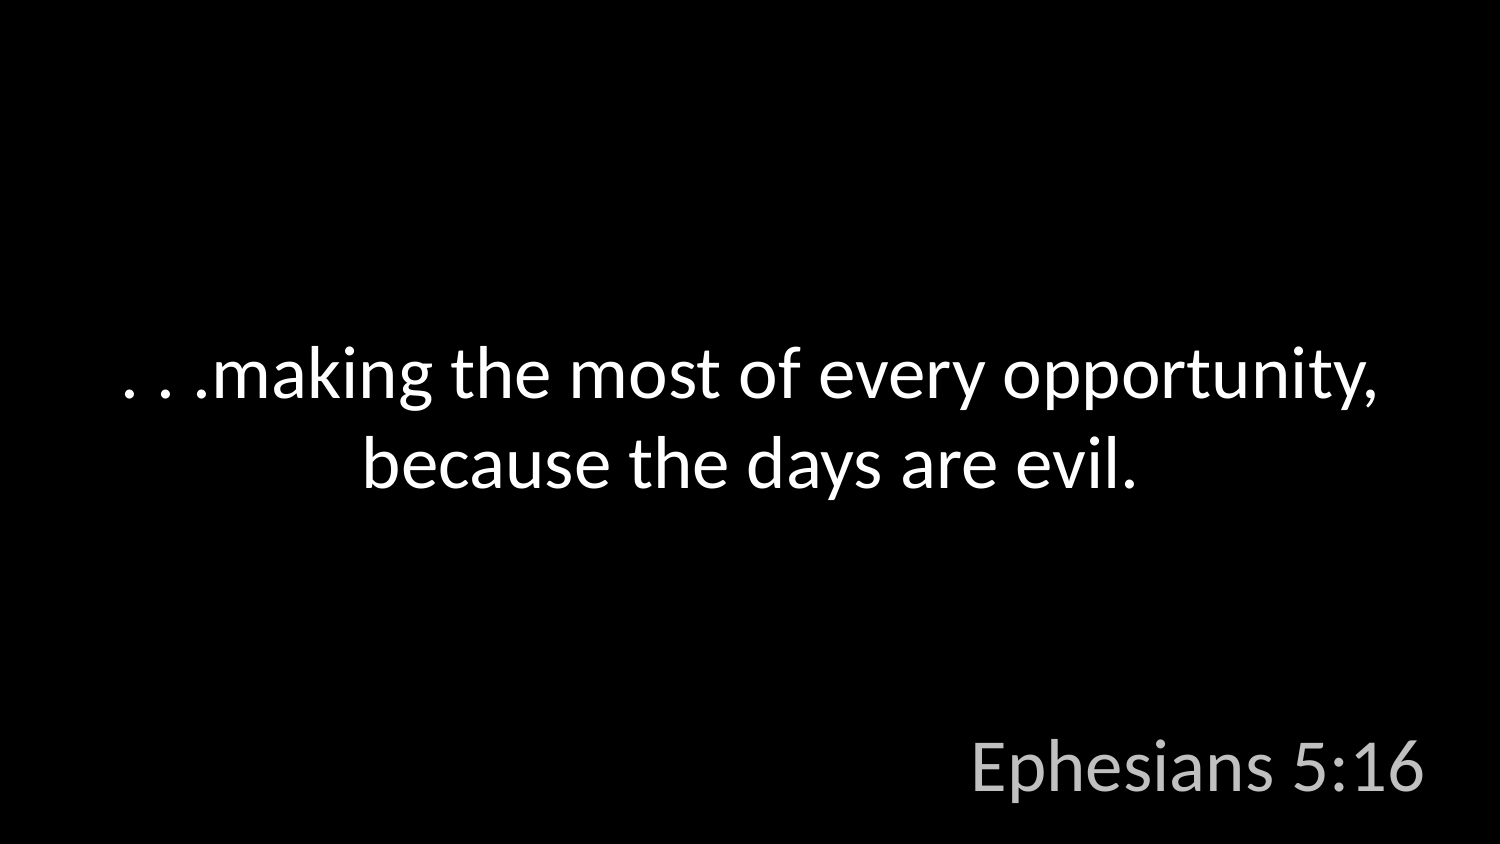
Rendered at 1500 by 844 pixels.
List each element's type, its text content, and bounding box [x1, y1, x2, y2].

text_box Ephesians 5:16 [672, 709, 1458, 814]
text_box . . .making the most of every opportunity, because the days are evil. [31, 316, 1471, 512]
